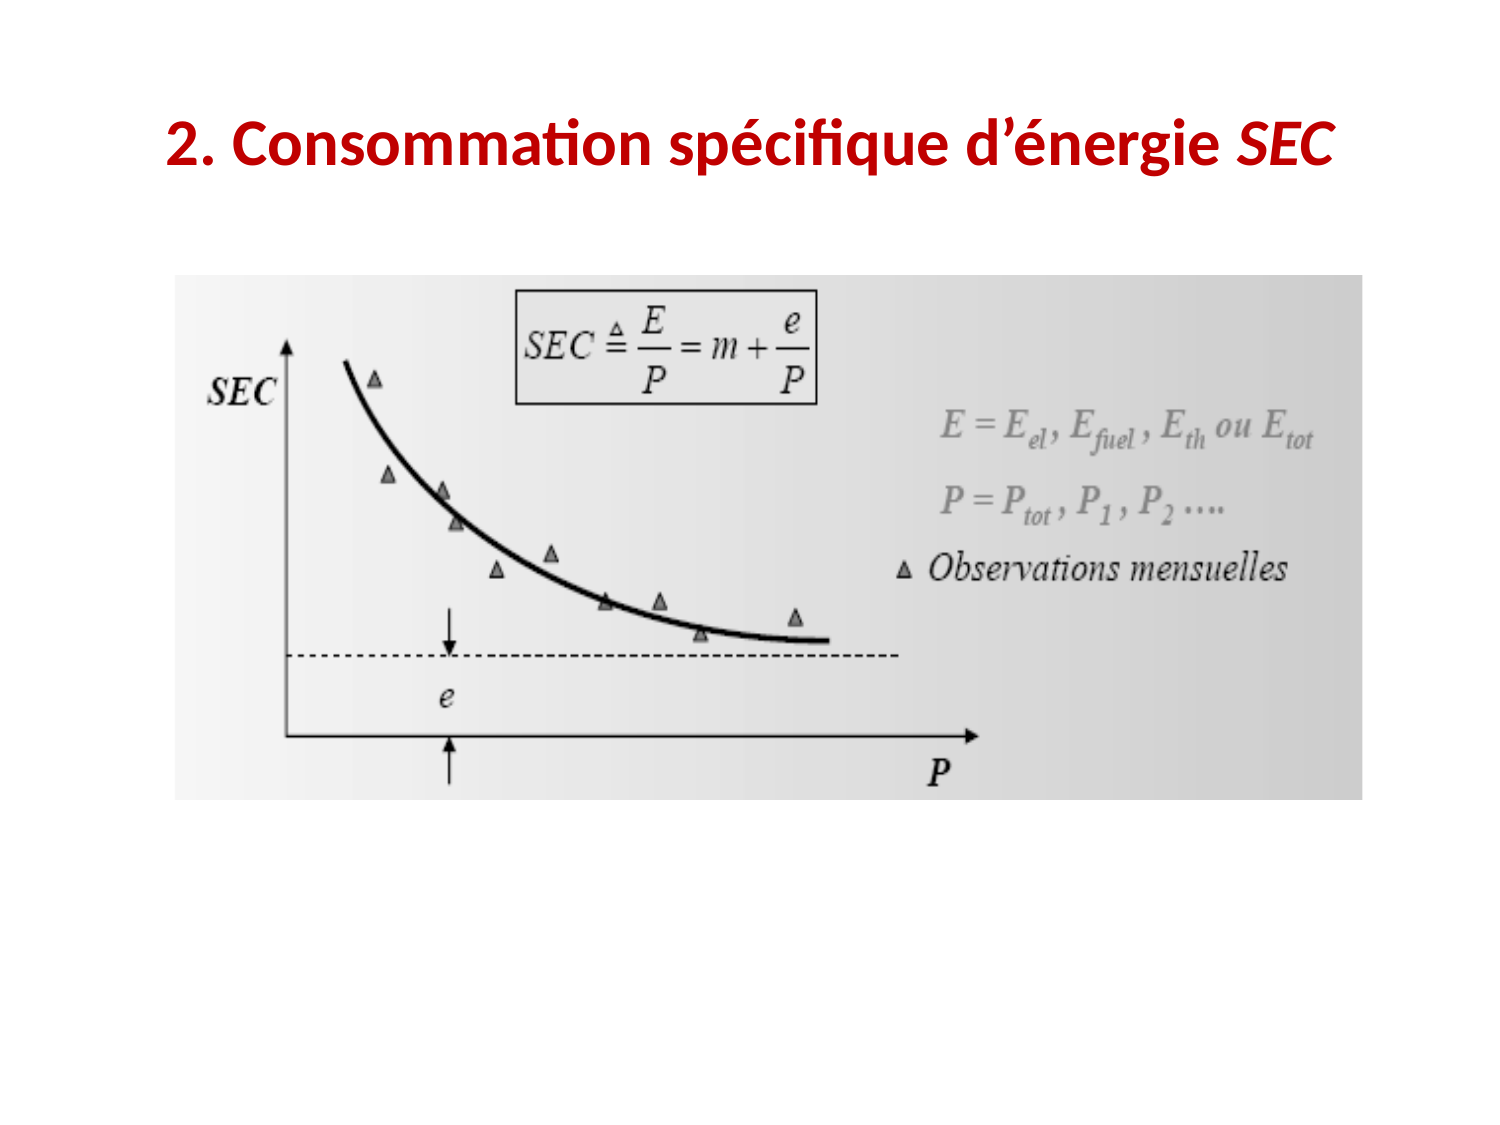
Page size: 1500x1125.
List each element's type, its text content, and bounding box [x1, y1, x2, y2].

title 2. Consommation spécifique d’énergie SEC [75, 45, 1425, 233]
picture [174, 274, 1363, 801]
